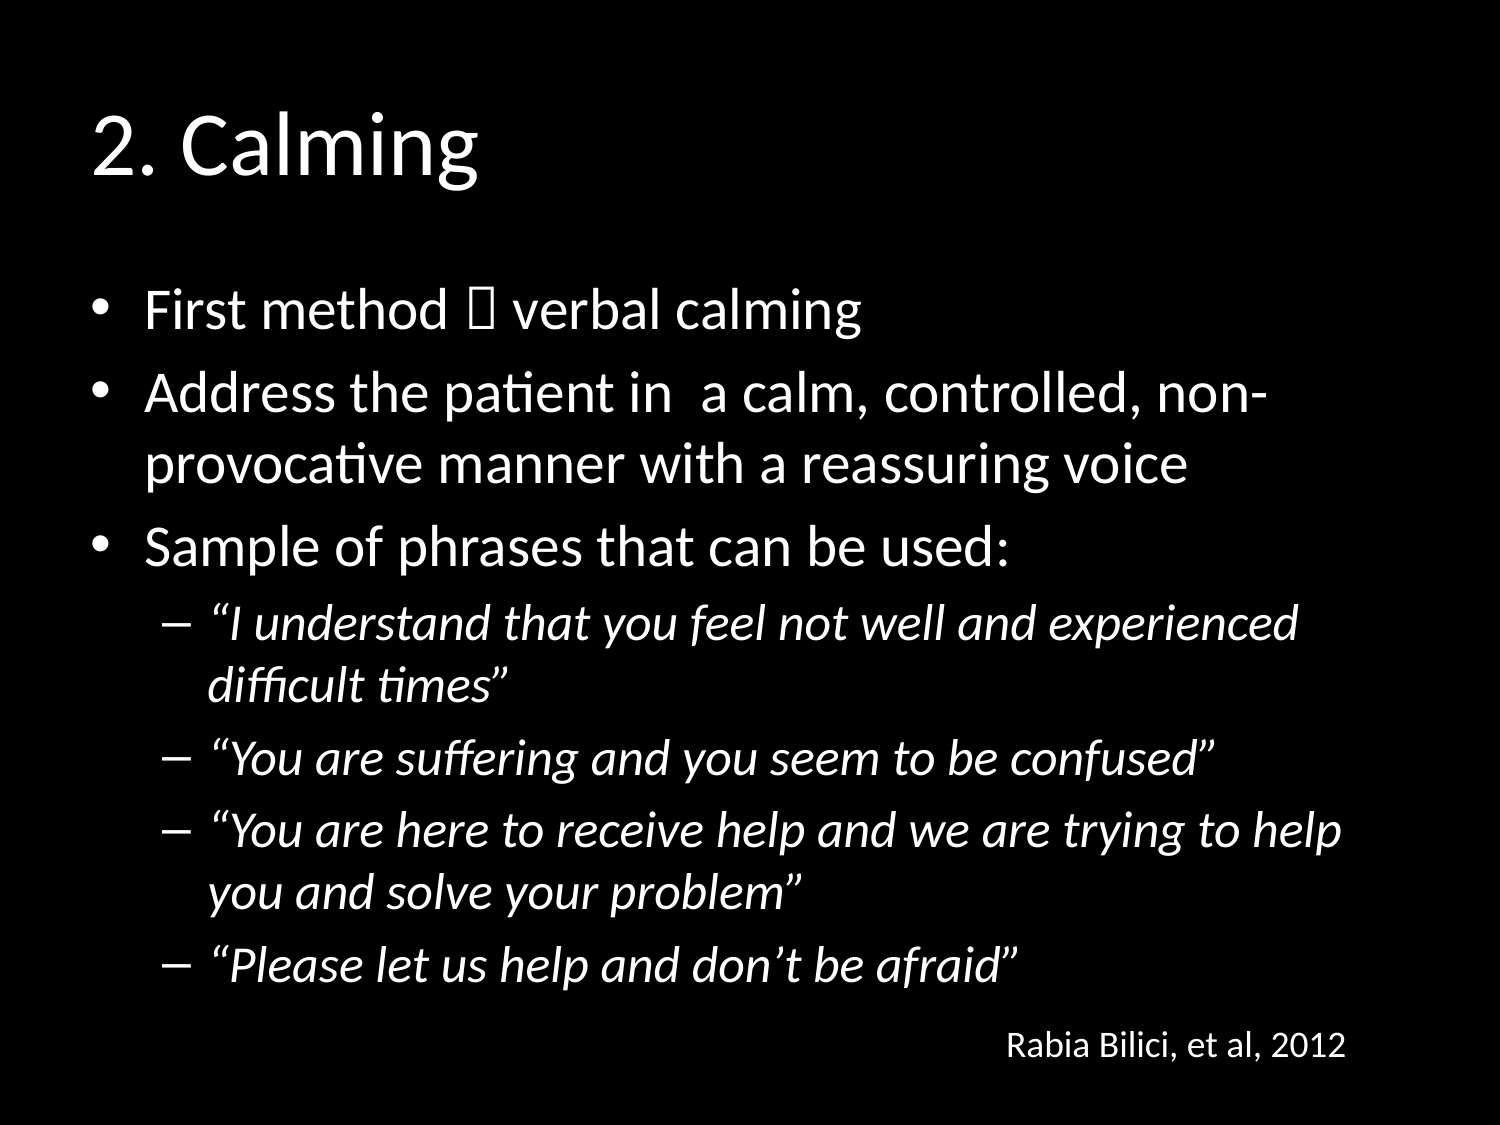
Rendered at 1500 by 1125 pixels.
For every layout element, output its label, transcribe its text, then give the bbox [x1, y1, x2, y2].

text_box Rabia Bilici, et al, 2012 [982, 1012, 1458, 1073]
title 2. Calming [75, 45, 1425, 233]
list First method  verbal calming Address the patient in a calm, controlled, non-provocative manner with a reassuring voice Sample of phrases that can be used: “I understand that you feel not well and experienced difficult times” “You are suffering and you seem to be confused” “You are here to receive help and we are trying to help you and solve your problem” “Please let us help and don’t be afraid” [75, 262, 1425, 1005]
